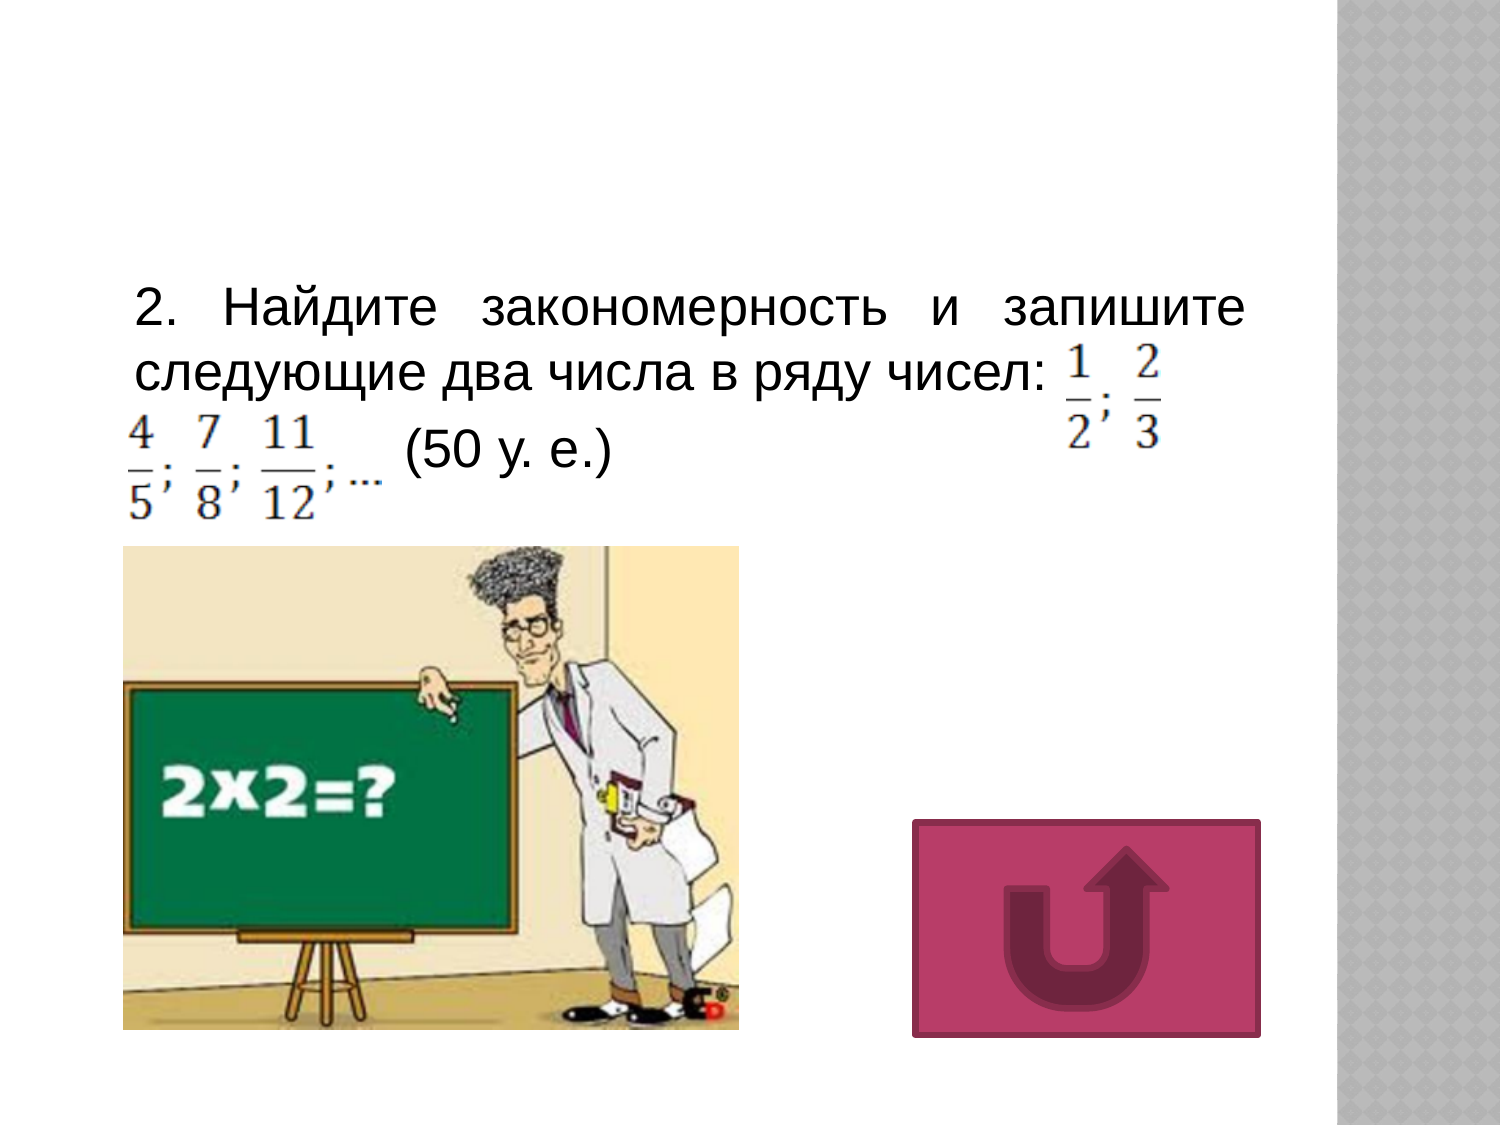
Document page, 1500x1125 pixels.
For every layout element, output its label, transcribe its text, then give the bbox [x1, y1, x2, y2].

picture [1065, 339, 1161, 458]
list 2. Найдите закономерность и запишите следующие два числа в ряду чисел: (50 у. е.) [75, 264, 1263, 1059]
text_box [912, 819, 1261, 1038]
picture [128, 409, 382, 528]
picture [123, 545, 739, 1030]
